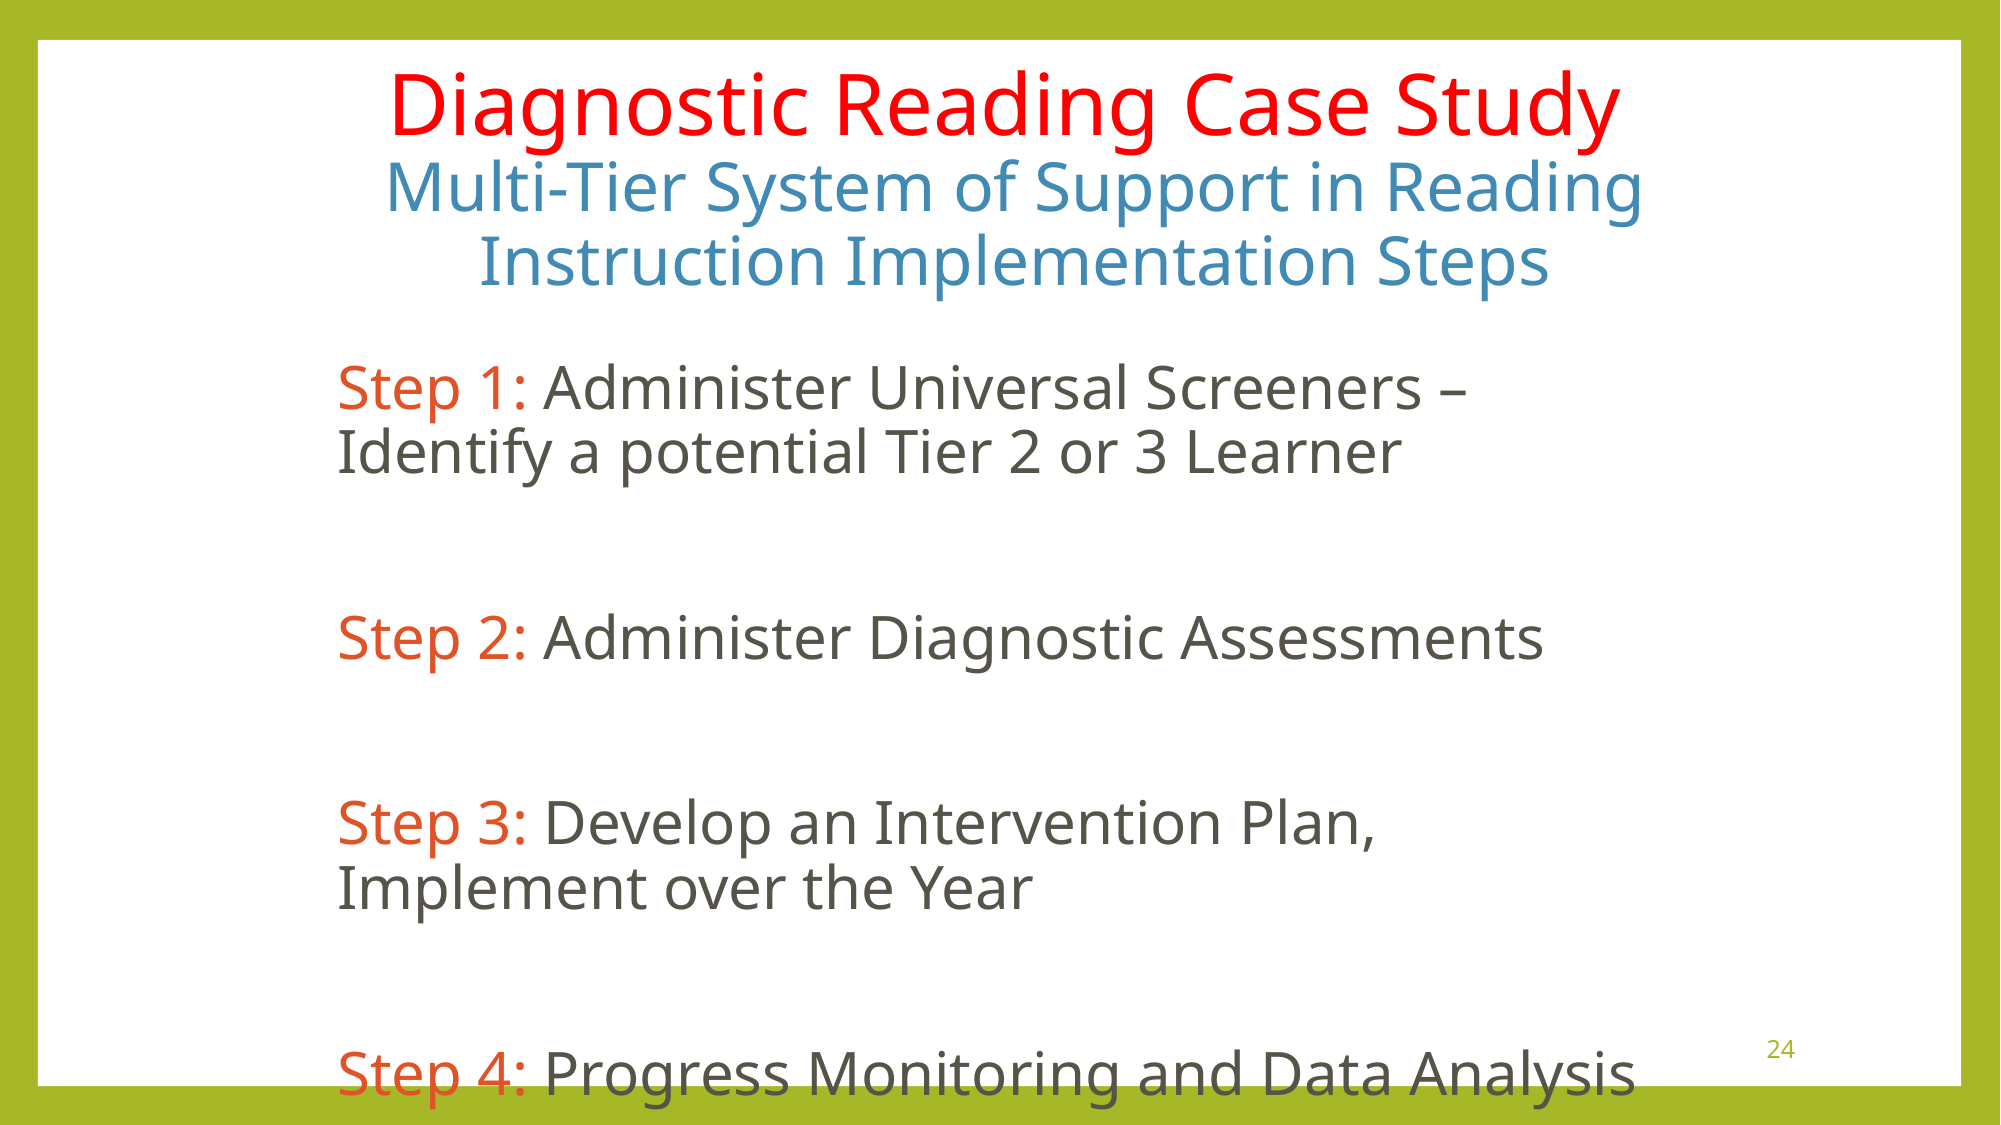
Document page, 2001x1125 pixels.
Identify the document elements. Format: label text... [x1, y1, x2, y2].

list Step 1: Administer Universal Screeners – Identify a potential Tier 2 or 3 Learner Step 2: Administer Diagnostic Assessments Step 3: Develop an Intervention Plan, Implement over the Year Step 4: Progress Monitoring and Data Analysis [322, 350, 1660, 1125]
title Diagnostic Reading Case Study Multi-Tier System of Support in Reading Instruction Implementation Steps [322, 51, 1710, 310]
slide_number 24 [1530, 1020, 1811, 1081]
